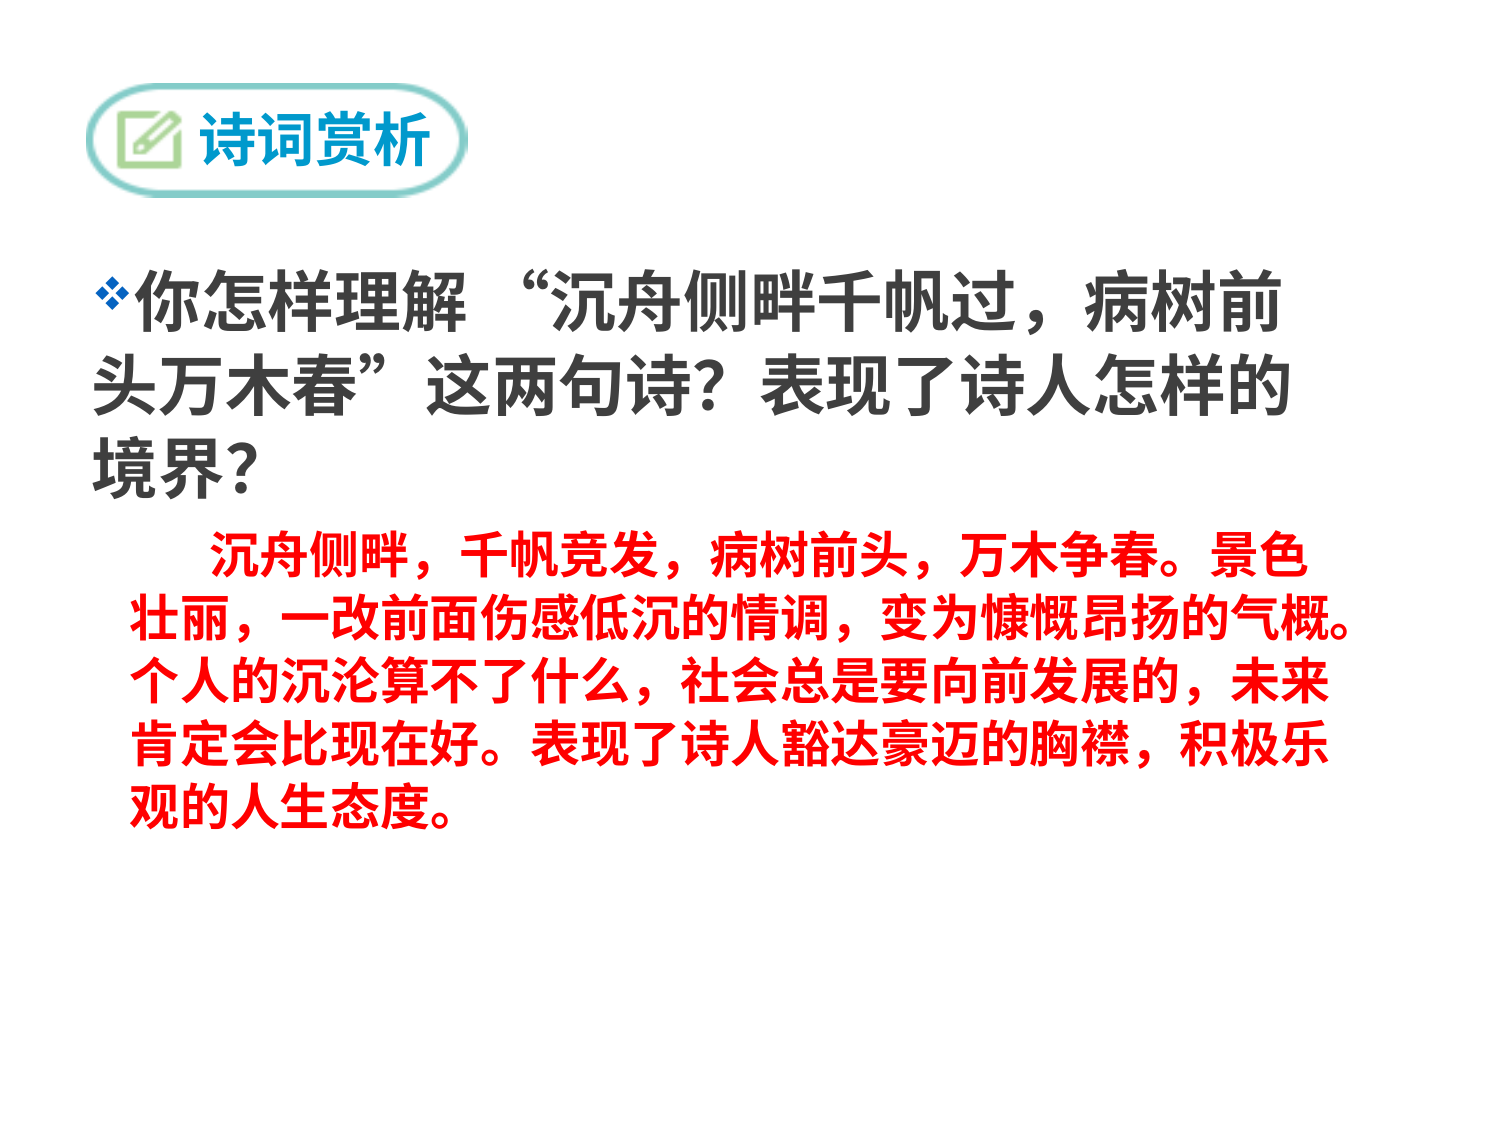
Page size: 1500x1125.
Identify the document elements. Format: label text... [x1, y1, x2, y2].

text_box 你怎样理解 “沉舟侧畔千帆过，病树前头万木春”这两句诗？表现了诗人怎样的境界？ [76, 248, 1353, 515]
list 沉舟侧畔，千帆竞发，病树前头，万木争春。景色壮丽，一改前面伤感低沉的情调，变为慷慨昂扬的气概。个人的沉沦算不了什么，社会总是要向前发展的，未来肯定会比现在好。表现了诗人豁达豪迈的胸襟，积极乐观的人生态度。 [115, 515, 1353, 856]
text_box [86, 83, 468, 198]
